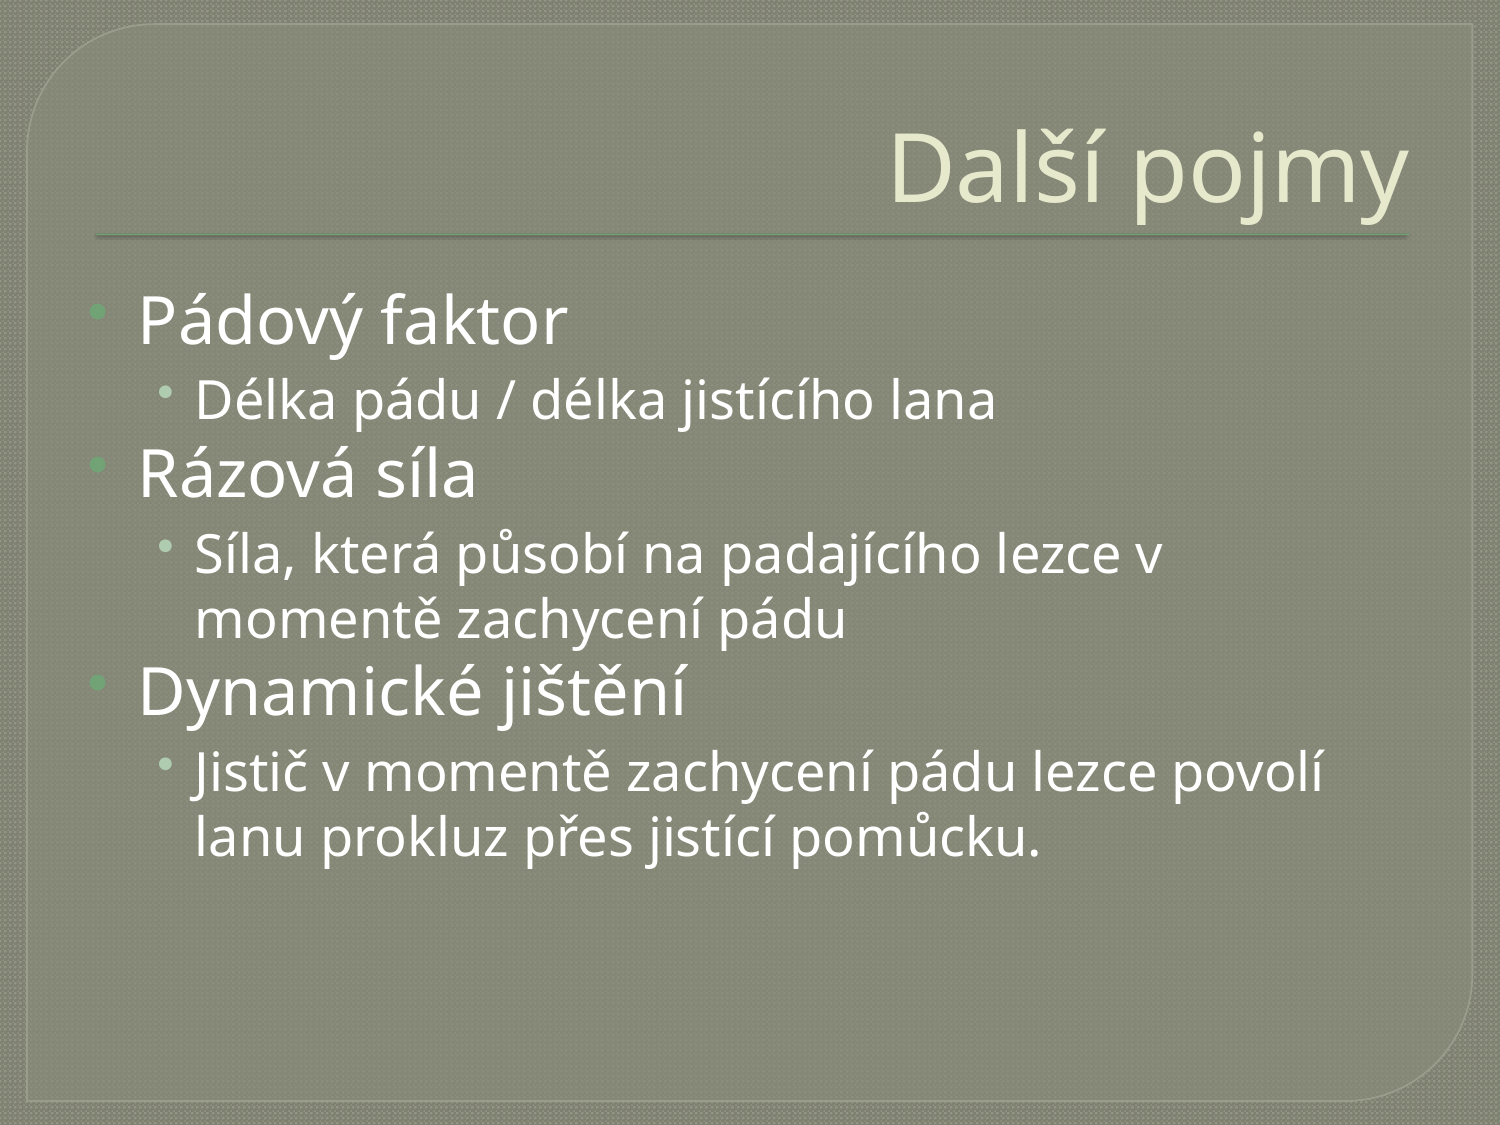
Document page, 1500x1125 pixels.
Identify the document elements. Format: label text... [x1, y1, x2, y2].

list Pádový faktor Délka pádu / délka jistícího lana Rázová síla Síla, která působí na padajícího lezce v momentě zachycení pádu Dynamické jištění Jistič v momentě zachycení pádu lezce povolí lanu prokluz přes jistící pomůcku. [75, 270, 1425, 1013]
title Další pojmy [75, 41, 1425, 230]
